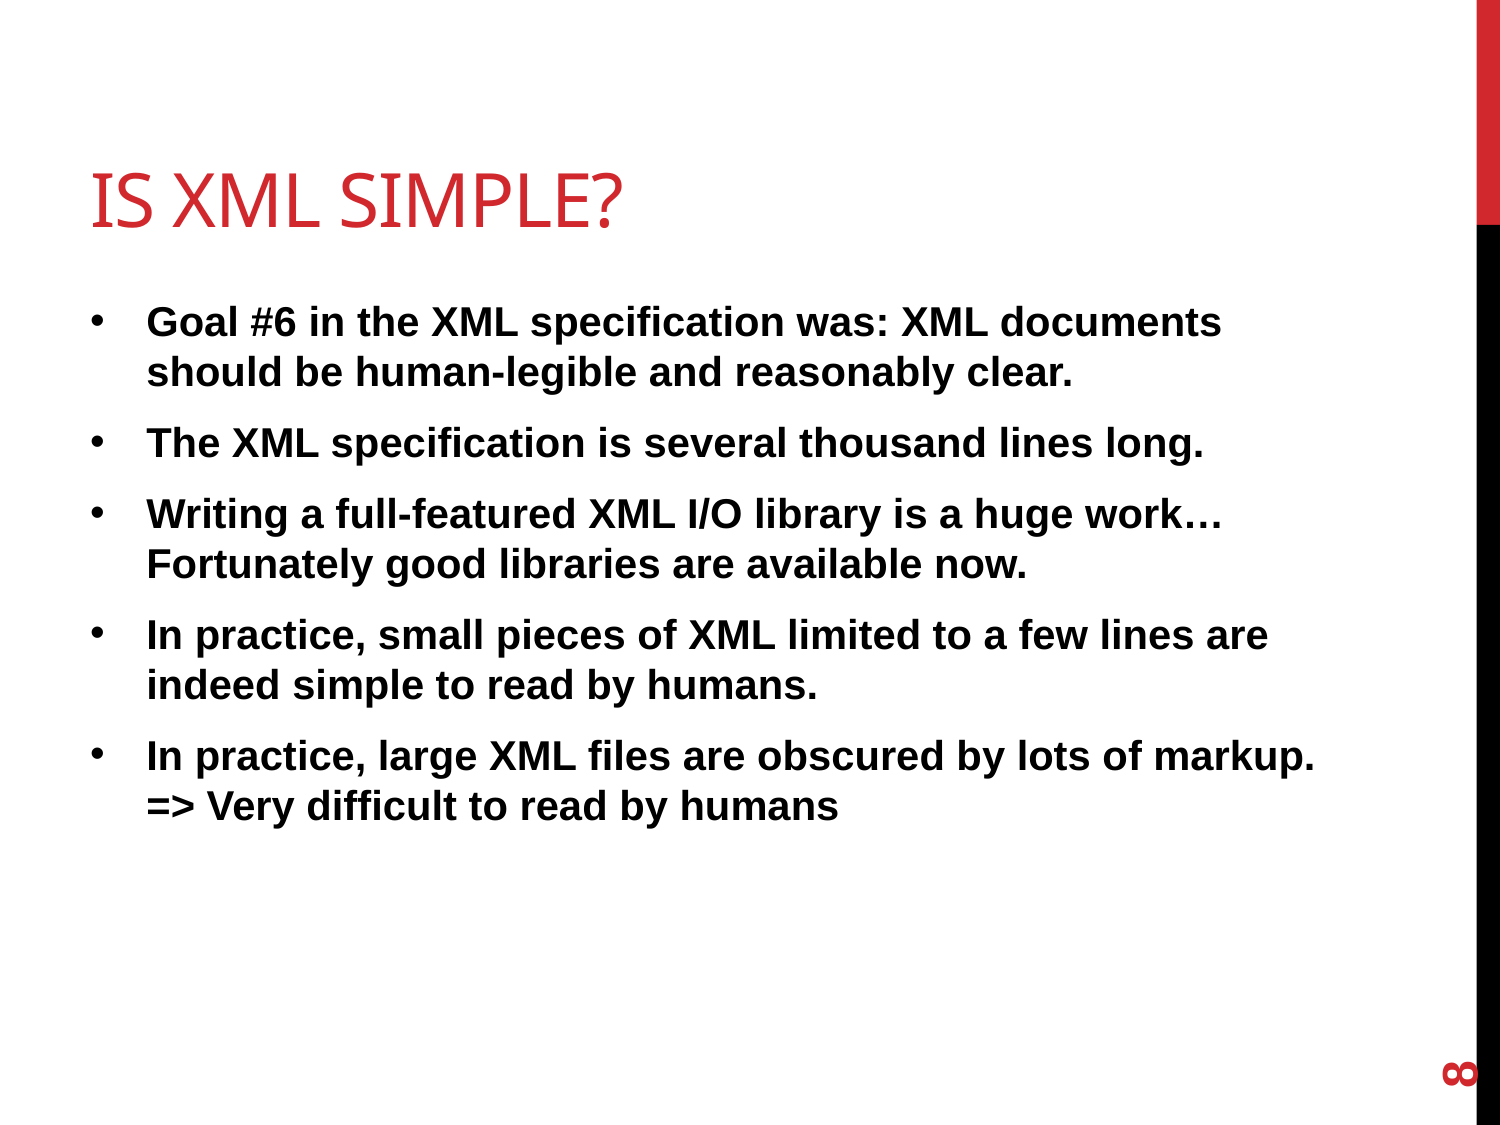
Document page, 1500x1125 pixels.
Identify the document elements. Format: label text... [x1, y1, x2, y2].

slide_number 8 [1427, 887, 1488, 1104]
list Goal #6 in the XML specification was: XML documents should be human-legible and reasonably clear. The XML specification is several thousand lines long. Writing a full-featured XML I/O library is a huge work… Fortunately good libraries are available now. In practice, small pieces of XML limited to a few lines are indeed simple to read by humans. In practice, large XML files are obscured by lots of markup. => Very difficult to read by humans [75, 287, 1338, 1005]
title Is XML simple? [75, 25, 1025, 250]
